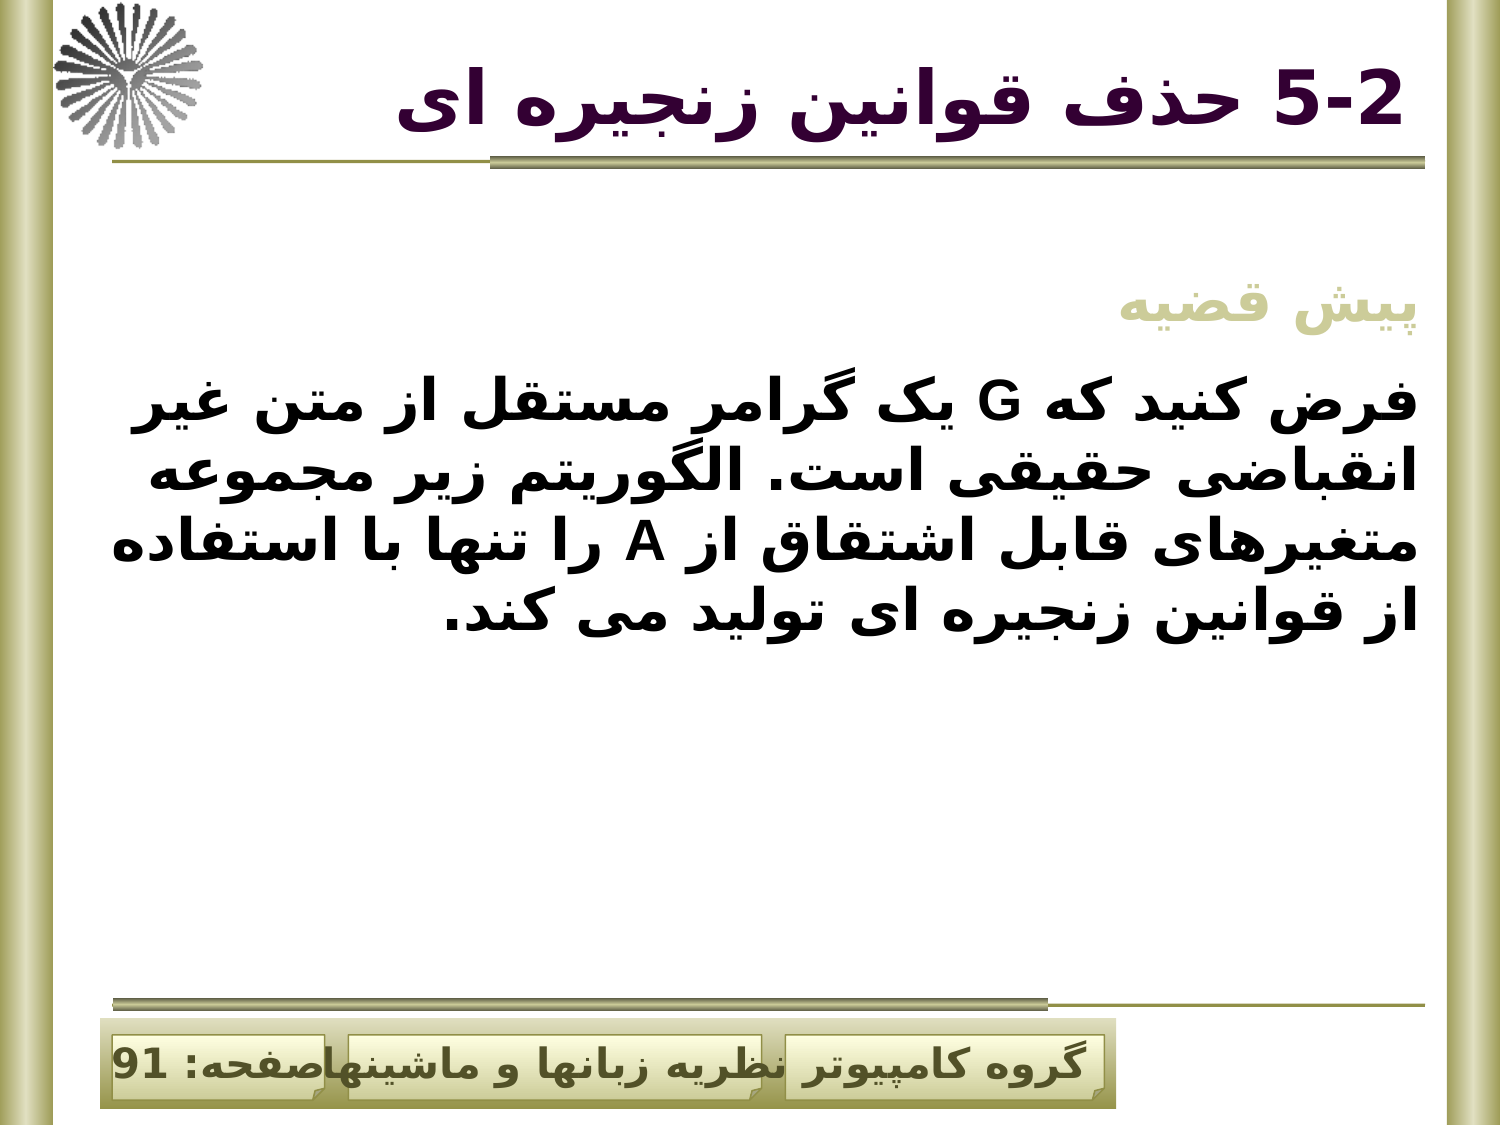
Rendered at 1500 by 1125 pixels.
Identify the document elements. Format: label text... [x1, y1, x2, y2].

text_box پیش قضیه فرض کنید که G یک گرامر مستقل از متن غیر انقباضی حقیقی است. الگوریتم زیر مجموعه متغیرهای قابل اشتقاق از A را تنها با استفاده از قوانین زنجیره ای تولید می کند. [64, 255, 1436, 651]
title 5-2 حذف قوانین زنجیره ای [147, 42, 1423, 147]
